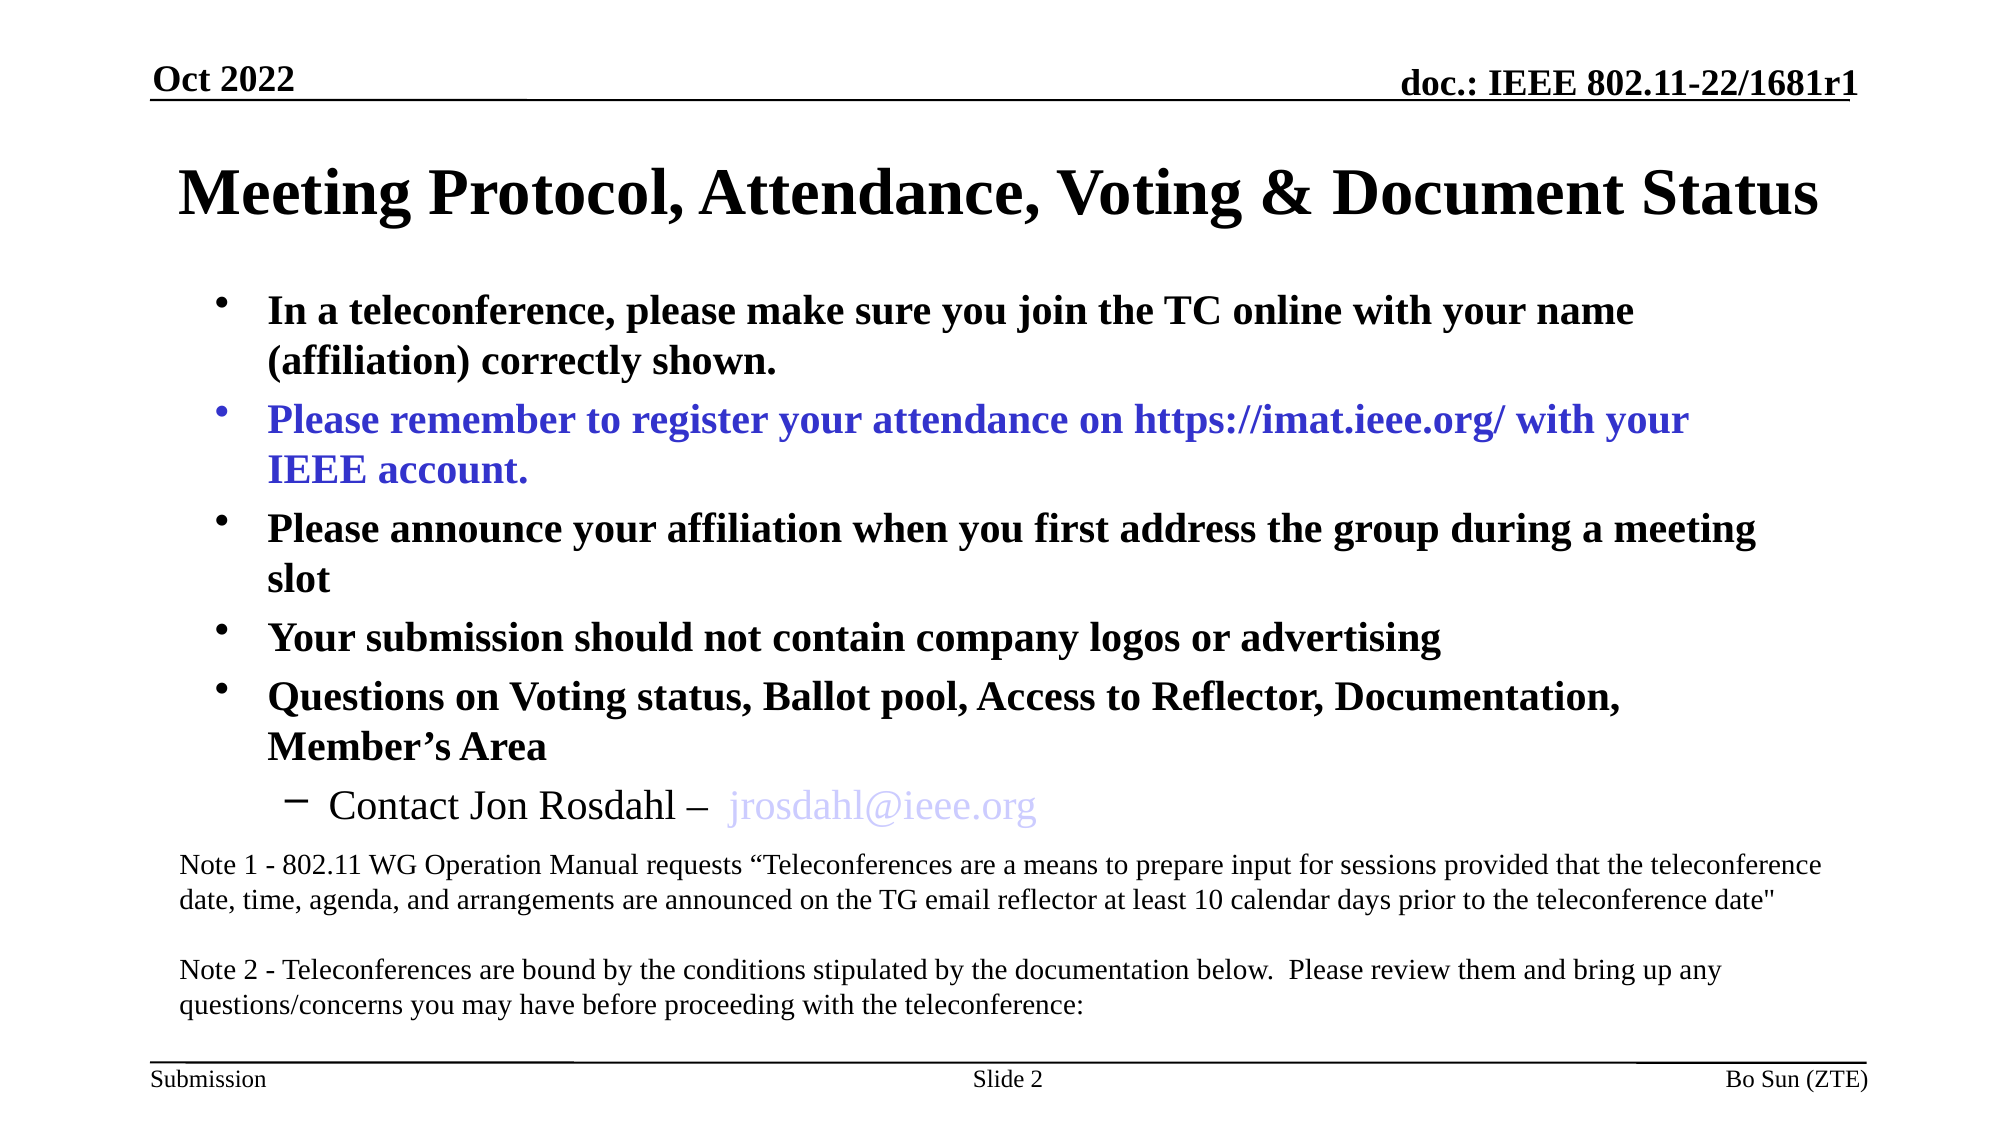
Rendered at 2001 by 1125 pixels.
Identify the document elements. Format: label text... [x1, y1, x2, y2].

footer Bo Sun (ZTE) [1171, 1061, 1869, 1093]
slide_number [152, 54, 563, 100]
text_box Note 1 - 802.11 WG Operation Manual requests “Teleconferences are a means to prepare input for sessions provided that the teleconference date, time, agenda, and arrangements are announced on the TG email reflector at least 10 calendar days prior to the teleconference date" Note 2 - Teleconferences are bound by the conditions stipulated by the documentation below. Please review them and bring up any questions/concerns you may have before proceeding with the teleconference: [164, 837, 1852, 1028]
title Meeting Protocol, Attendance, Voting & Document Status [149, 99, 1850, 276]
text_box In a teleconference, please make sure you join the TC online with your name (affiliation) correctly shown. Please remember to register your attendance on https://imat.ieee.org/ with your IEEE account. Please announce your affiliation when you first address the group during a meeting slot Your submission should not contain company logos or advertising Questions on Voting status, Ballot pool, Access to Reflector, Documentation, Member’s Area Contact Jon Rosdahl – jrosdahl@ieee.org [200, 274, 1813, 837]
slide_number Slide 2 [949, 1061, 1067, 1123]
